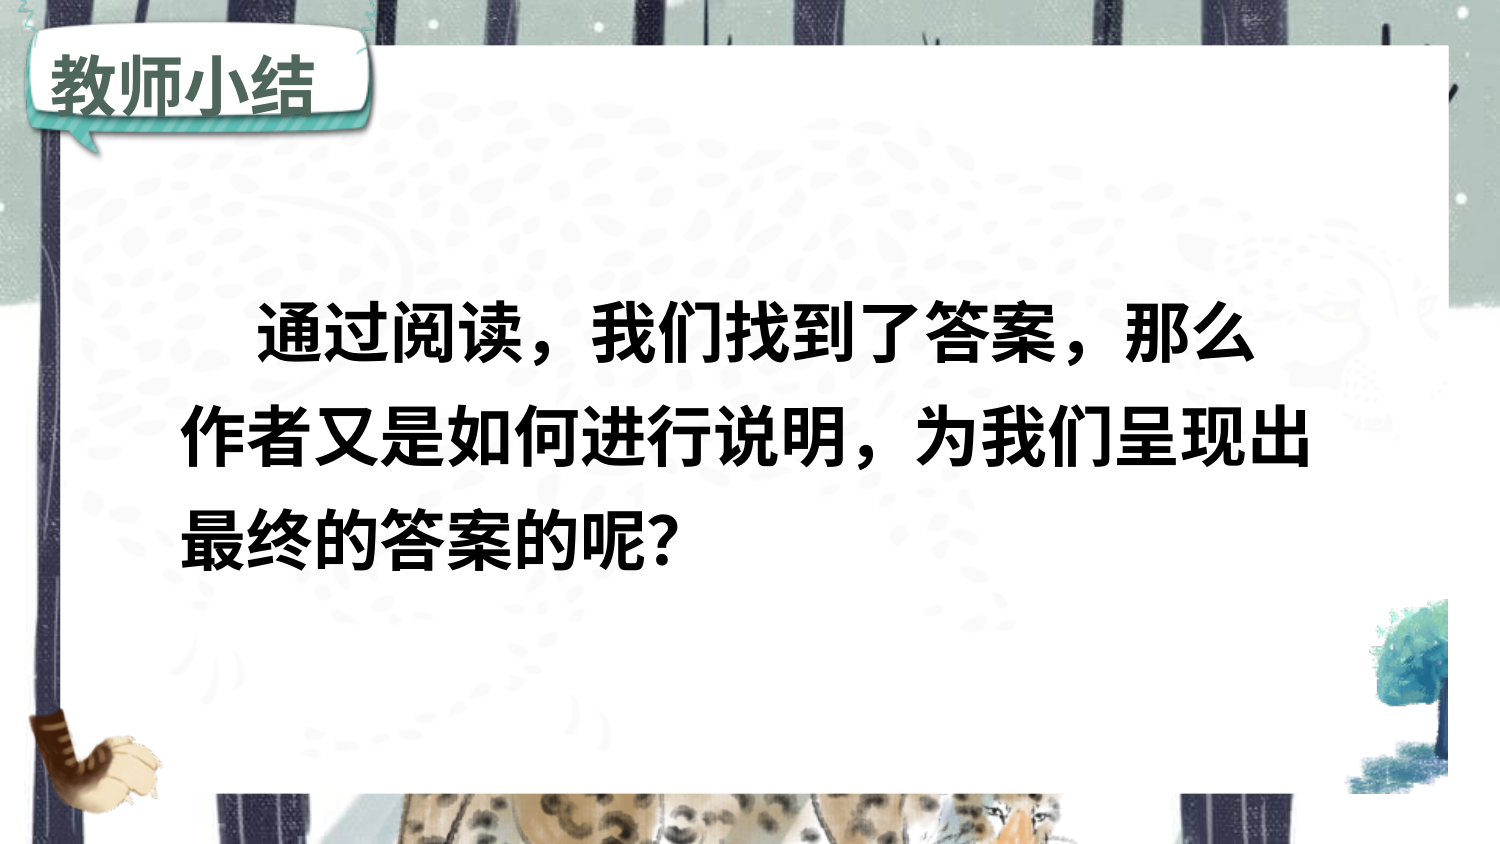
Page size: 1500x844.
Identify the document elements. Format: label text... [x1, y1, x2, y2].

picture [0, 0, 1500, 844]
text_box 通过阅读，我们找到了答案，那么作者又是如何进行说明，为我们呈现出最终的答案的呢？ [165, 259, 1335, 586]
text_box 教师小结 [35, 21, 461, 133]
